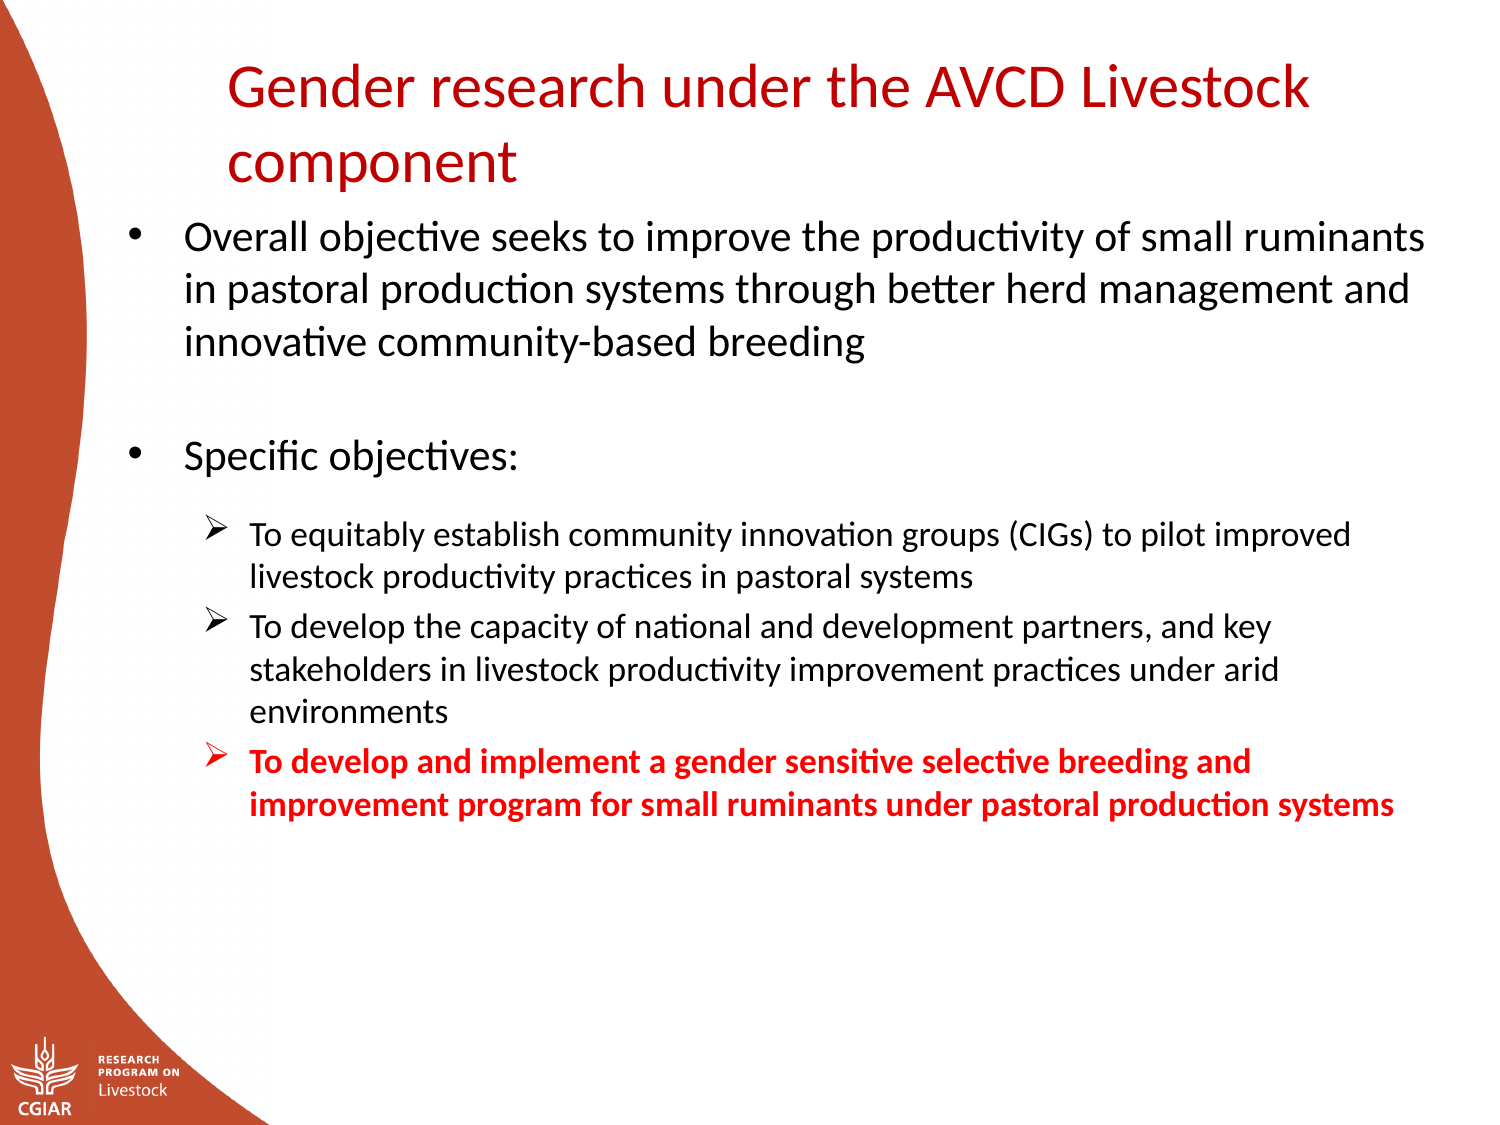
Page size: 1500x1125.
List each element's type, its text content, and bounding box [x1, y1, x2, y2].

picture [0, 0, 270, 1125]
list Gender research under the AVCD Livestock component [212, 37, 1450, 200]
list Overall objective seeks to improve the productivity of small ruminants in pastoral production systems through better herd management and innovative community-based breeding Specific objectives: To equitably establish community innovation groups (CIGs) to pilot improved livestock productivity practices in pastoral systems To develop the capacity of national and development partners, and key stakeholders in livestock productivity improvement practices under arid environments To develop and implement a gender sensitive selective breeding and improvement program for small ruminants under pastoral production systems [112, 200, 1463, 1125]
